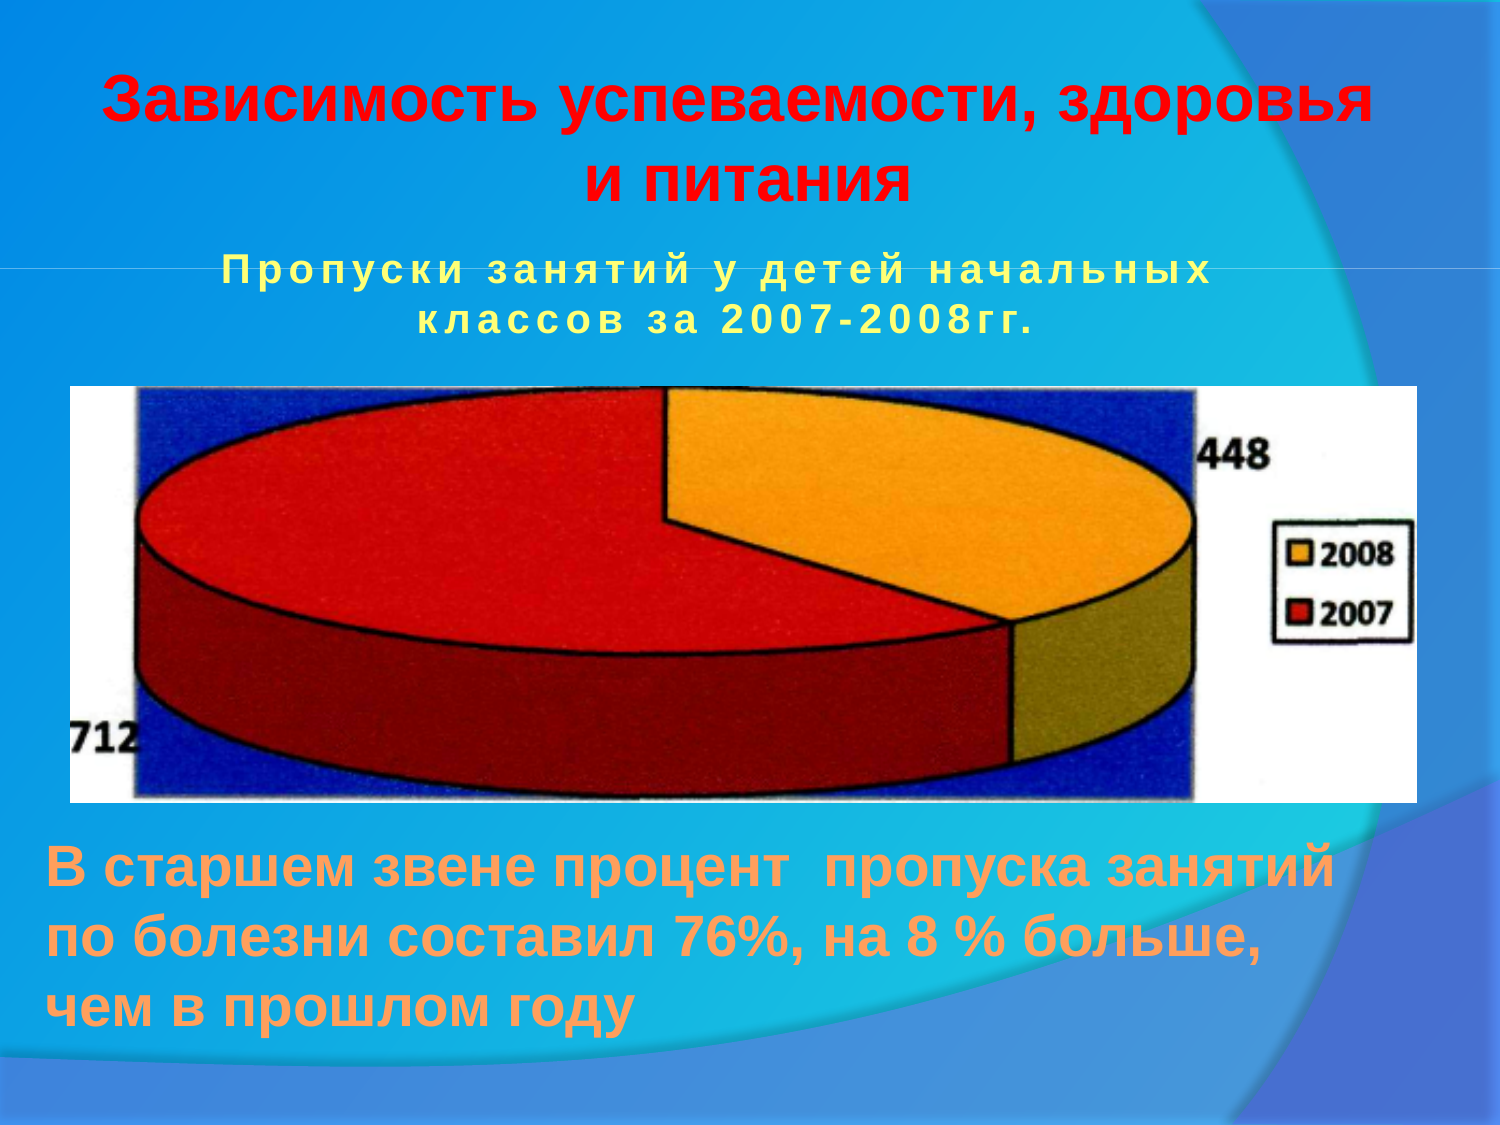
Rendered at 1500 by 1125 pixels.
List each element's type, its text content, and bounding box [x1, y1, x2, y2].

text_box Пропуски занятий у детей начальных классов за 2007-2008гг. [205, 234, 1226, 350]
picture [69, 386, 1418, 804]
text_box В старшем звене процент пропуска занятий по болезни составил 76%, на 8 % больше, чем в прошлом году [30, 820, 1369, 1046]
text_box Зависимость успеваемости, здоровья и питания [86, 46, 1411, 222]
